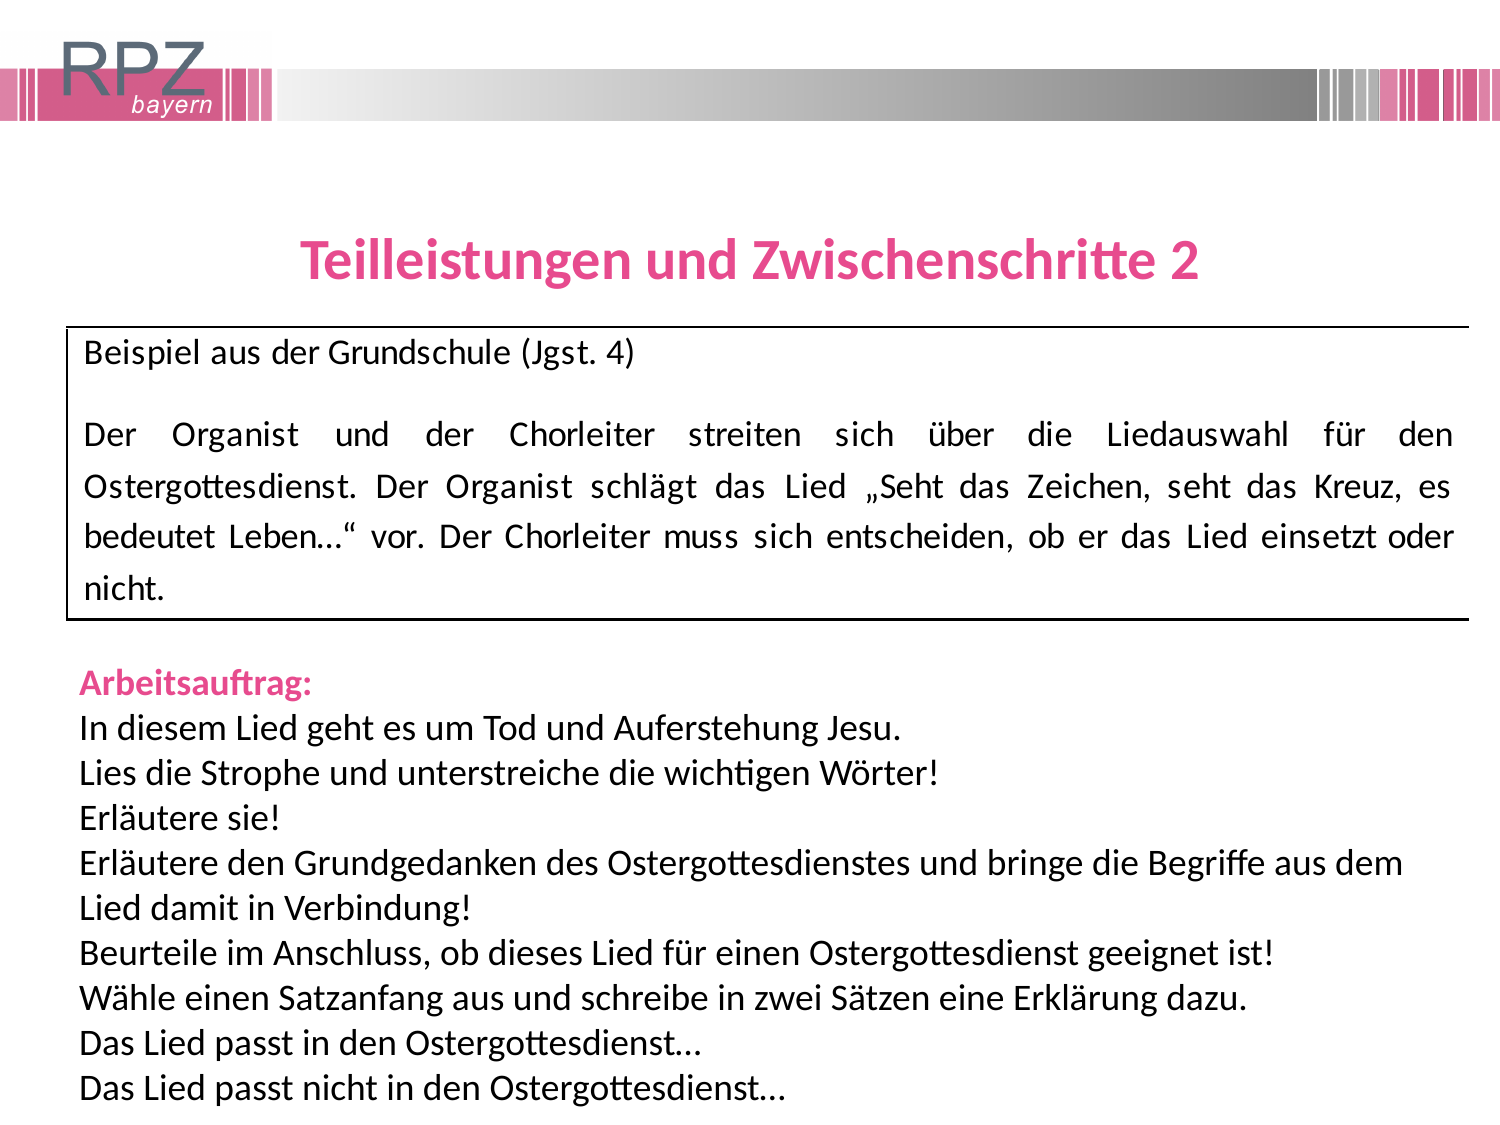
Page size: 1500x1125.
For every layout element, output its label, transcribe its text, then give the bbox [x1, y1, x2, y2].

picture [1319, 69, 1379, 121]
picture [1443, 69, 1500, 121]
text_box Arbeitsauftrag: In diesem Lied geht es um Tod und Auferstehung Jesu. Lies die Strophe und unterstreiche die wichtigen Wörter! Erläutere sie! Erläutere den Grundgedanken des Ostergottesdienstes und bringe die Begriffe aus dem Lied damit in Verbindung! Beurteile im Anschluss, ob dieses Lied für einen Ostergottesdienst geeignet ist! Wähle einen Satzanfang aus und schreibe in zwei Sätzen eine Erklärung dazu. Das Lied passt in den Ostergottesdienst… Das Lied passt nicht in den Ostergottesdienst… [71, 650, 1478, 1125]
picture [0, 31, 272, 121]
picture [65, 326, 1472, 651]
picture [1380, 69, 1439, 121]
title Teilleistungen und Zwischenschritte 2 [74, 161, 1426, 323]
